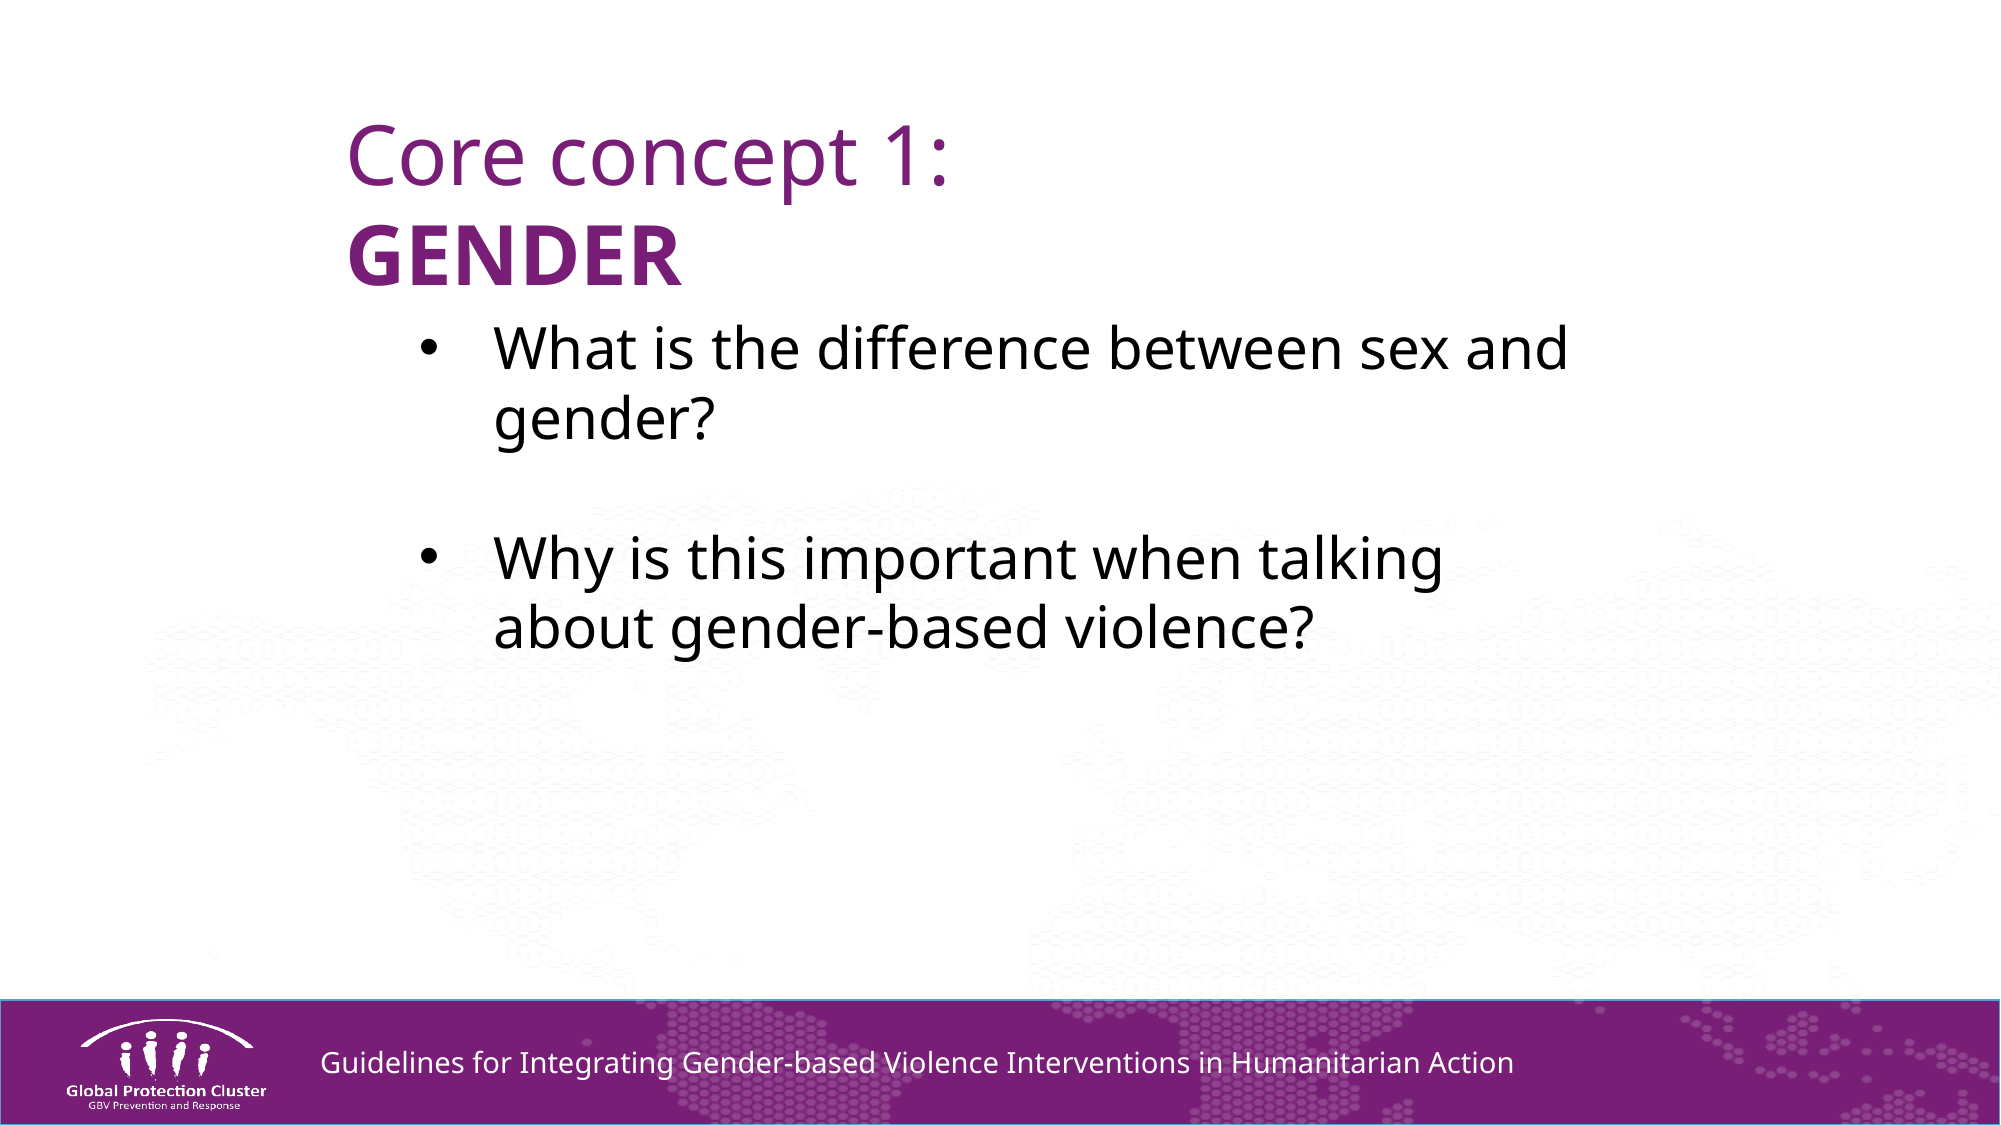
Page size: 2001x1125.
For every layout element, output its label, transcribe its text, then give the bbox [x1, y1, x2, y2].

text_box What is the difference between sex and gender? Why is this important when talking about gender-based violence? [403, 303, 1590, 898]
text_box Core concept 1: GENDER [329, 94, 1263, 378]
picture [56, 254, 2001, 1125]
